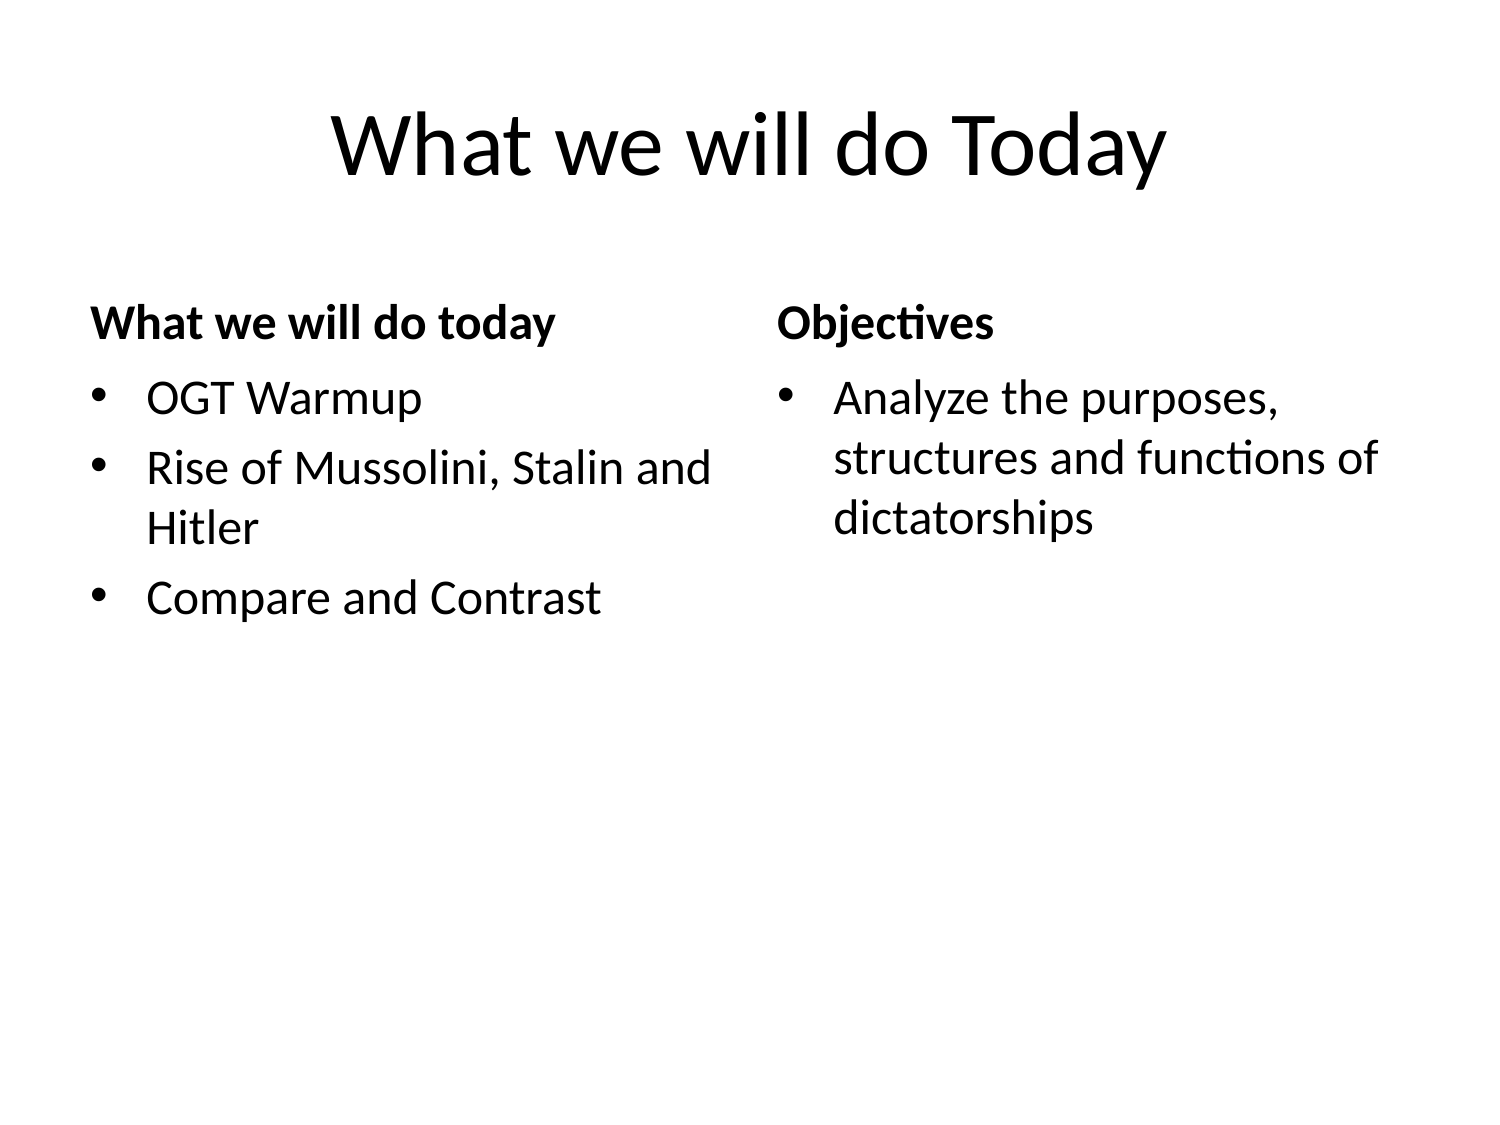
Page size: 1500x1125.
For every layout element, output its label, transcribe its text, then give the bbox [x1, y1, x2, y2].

list OGT Warmup Rise of Mussolini, Stalin and Hitler Compare and Contrast [75, 356, 738, 1005]
list Analyze the purposes, structures and functions of dictatorships [761, 356, 1425, 1005]
list Objectives [761, 251, 1425, 356]
title What we will do Today [75, 45, 1425, 233]
list What we will do today [75, 251, 738, 356]
